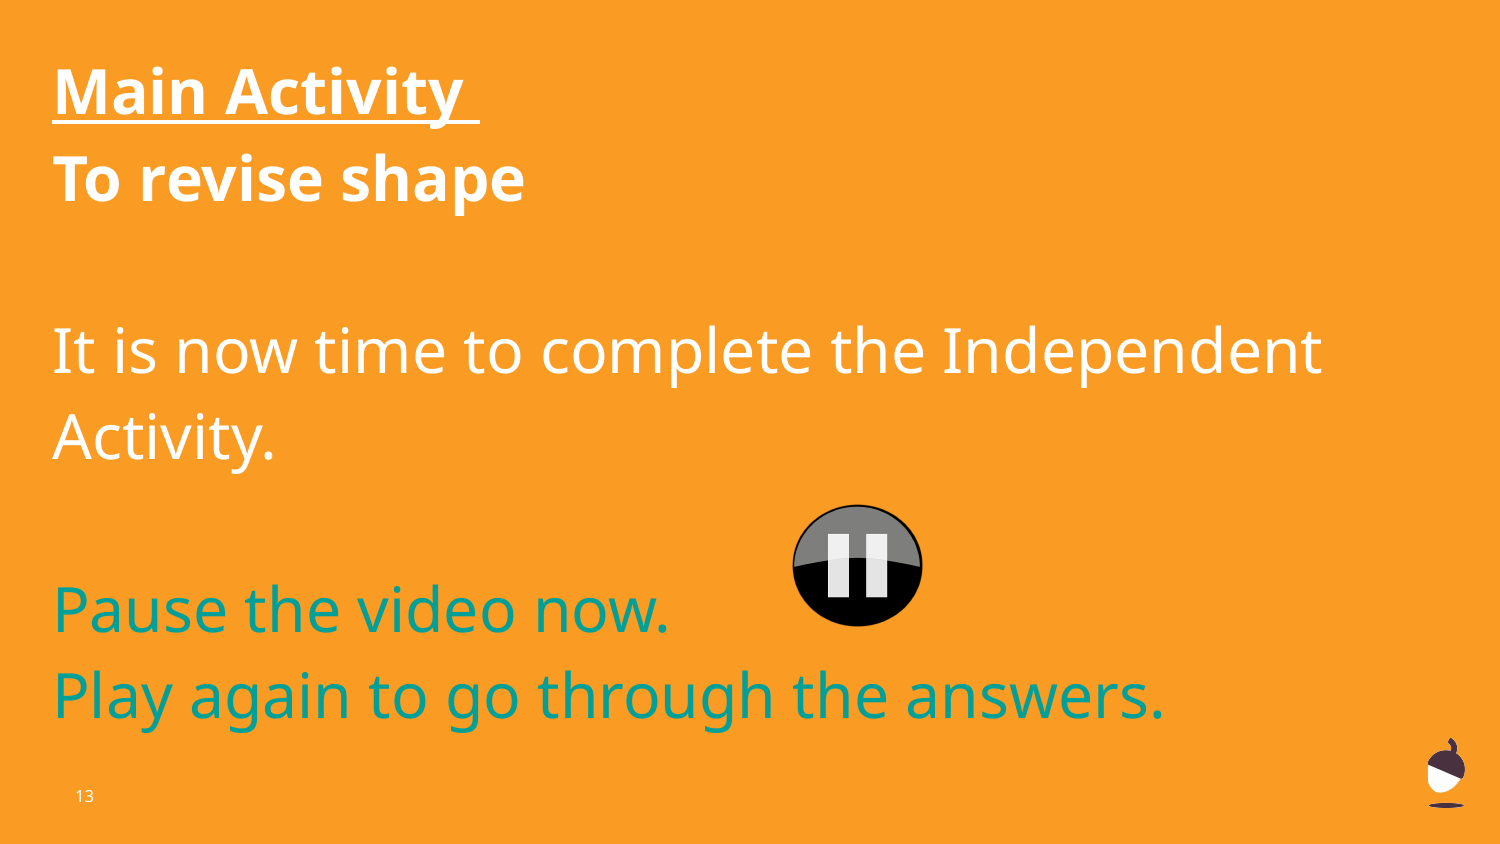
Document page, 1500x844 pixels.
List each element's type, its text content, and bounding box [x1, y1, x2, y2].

picture [792, 504, 923, 628]
text_box Main Activity To revise shape It is now time to complete the Independent Activity. Pause the video now. Play again to go through the answers. [52, 41, 1471, 585]
slide_number ‹#› [75, 786, 194, 816]
picture [1427, 738, 1465, 808]
